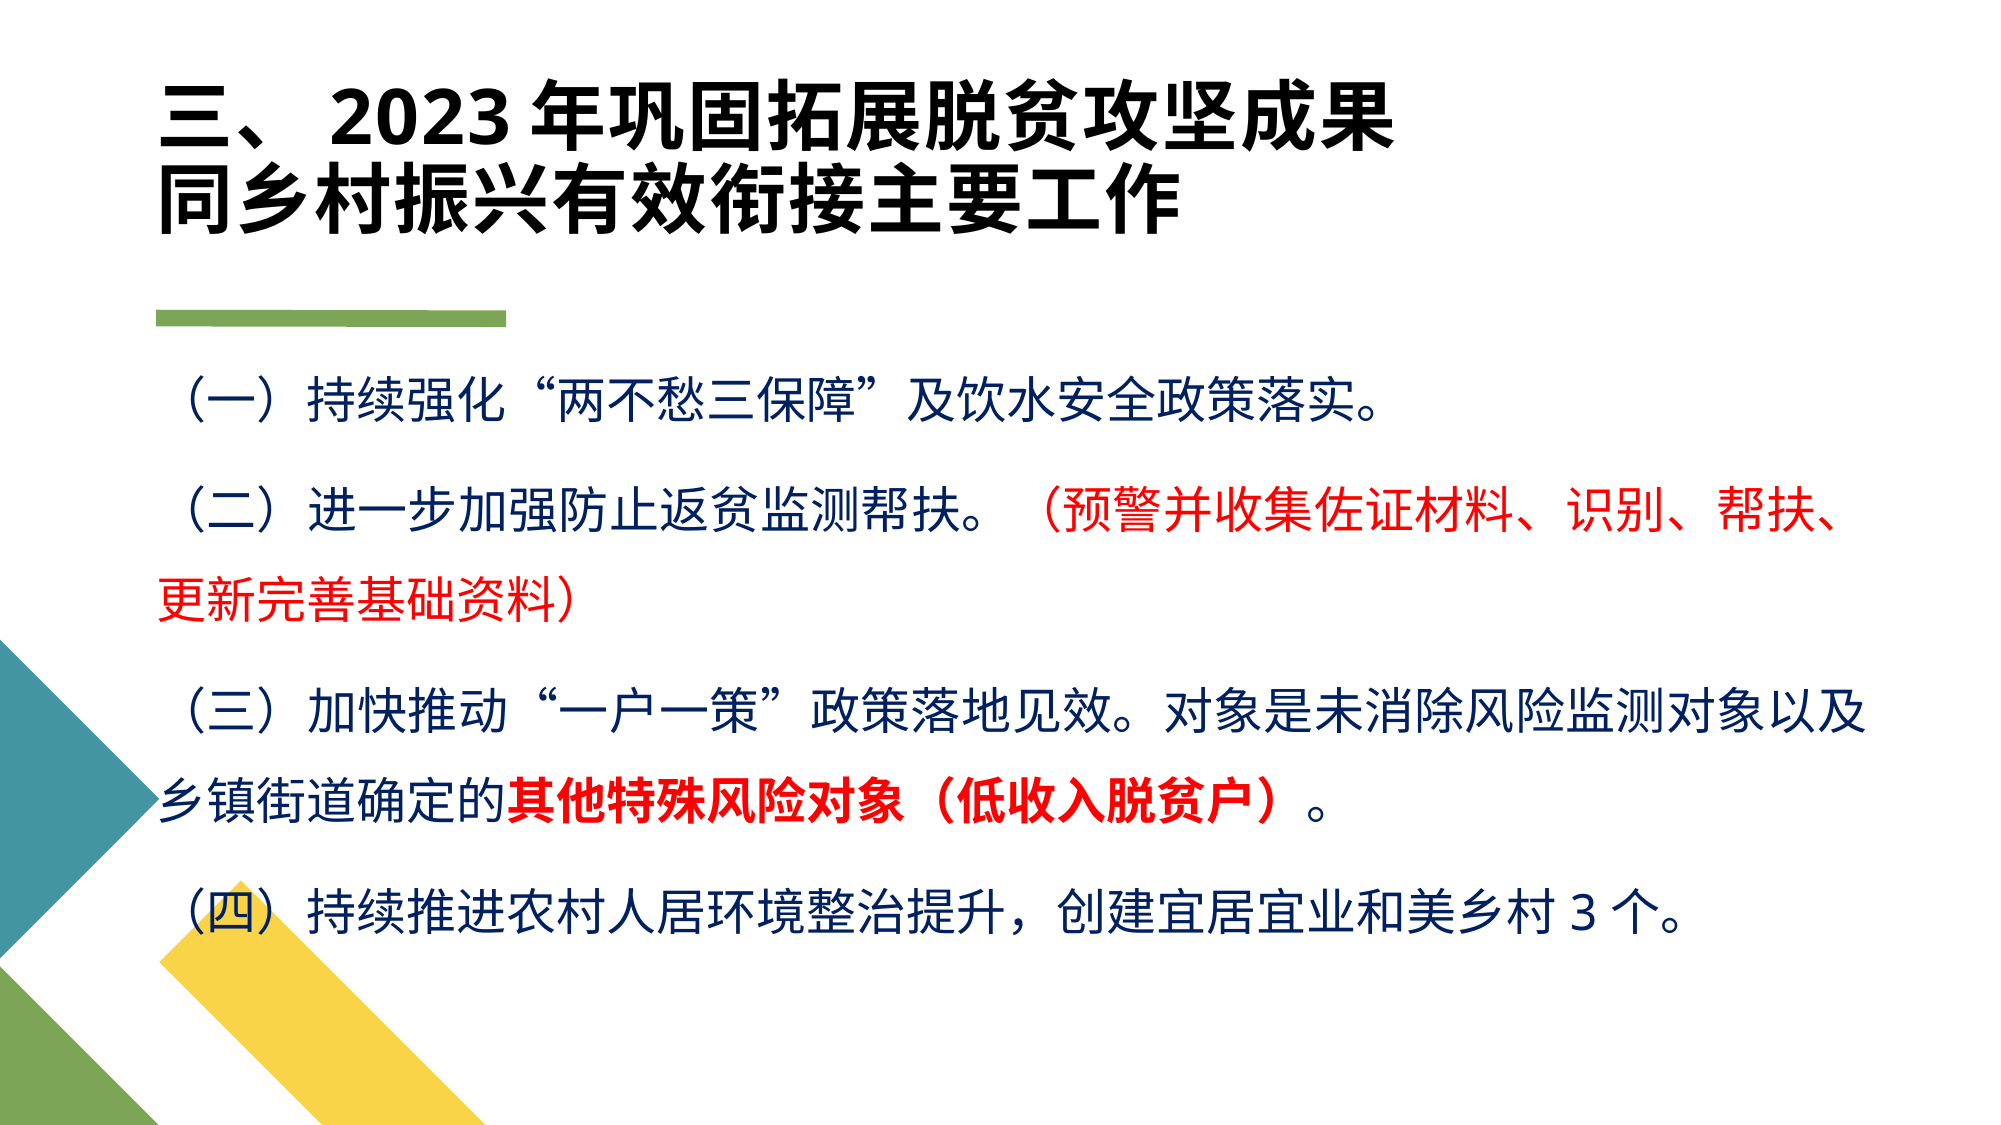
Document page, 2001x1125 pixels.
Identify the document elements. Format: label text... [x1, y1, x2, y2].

title 三、2023年巩固拓展脱贫攻坚成果 同乡村振兴有效衔接主要工作 [156, 76, 1718, 245]
list （一）持续强化“两不愁三保障”及饮水安全政策落实。 （二）进一步加强防止返贫监测帮扶。（预警并收集佐证材料、识别、帮扶、更新完善基础资料） （三）加快推动“一户一策”政策落地见效。对象是未消除风险监测对象以及乡镇街道确定的其他特殊风险对象（低收入脱贫户）。 （四）持续推进农村人居环境整治提升，创建宜居宜业和美乡村3个。 [156, 338, 1868, 1044]
